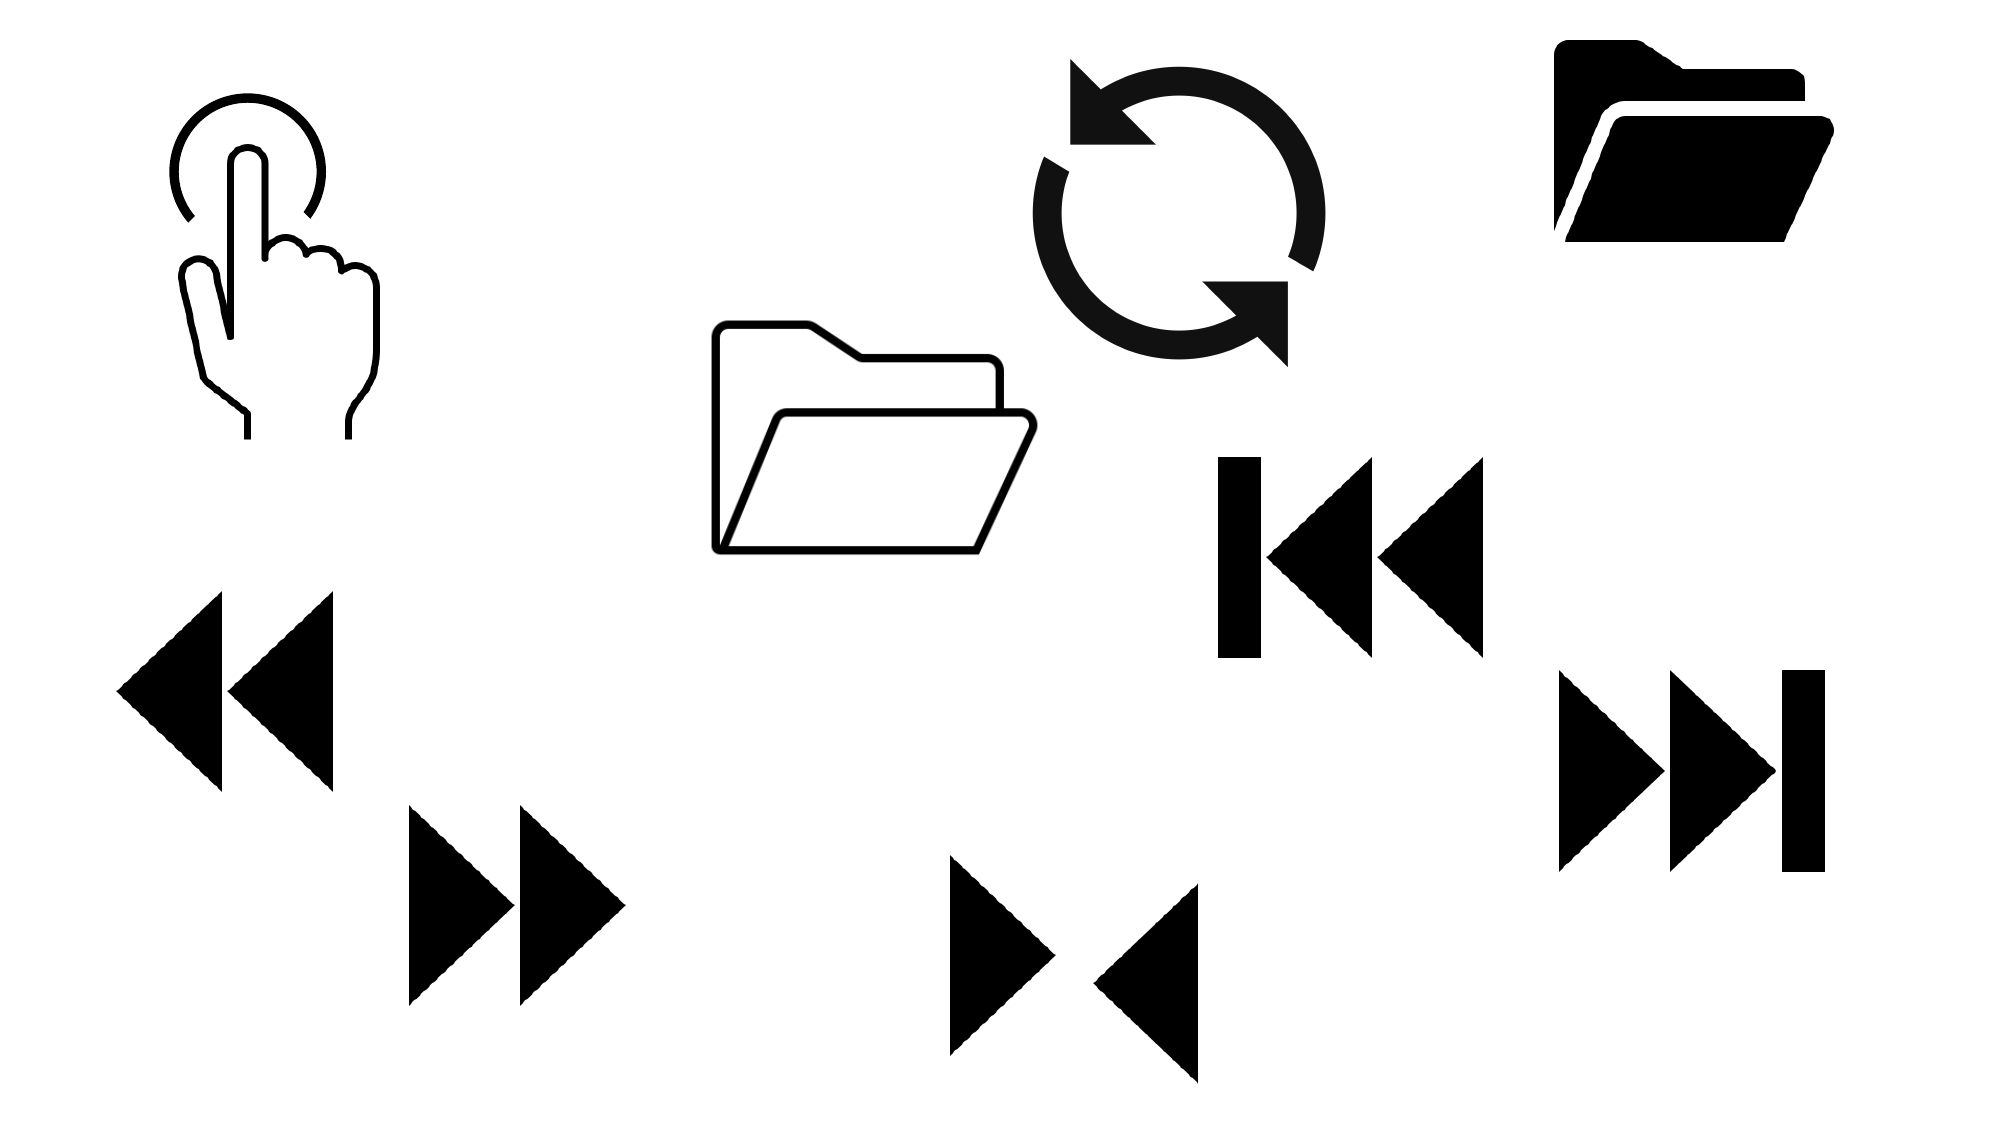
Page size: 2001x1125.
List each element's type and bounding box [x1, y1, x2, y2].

text_box [111, 97, 446, 461]
picture [111, 519, 630, 1077]
picture [674, 40, 1864, 943]
picture [944, 782, 1058, 1125]
picture [1521, 0, 1866, 313]
picture [1090, 810, 1203, 1125]
